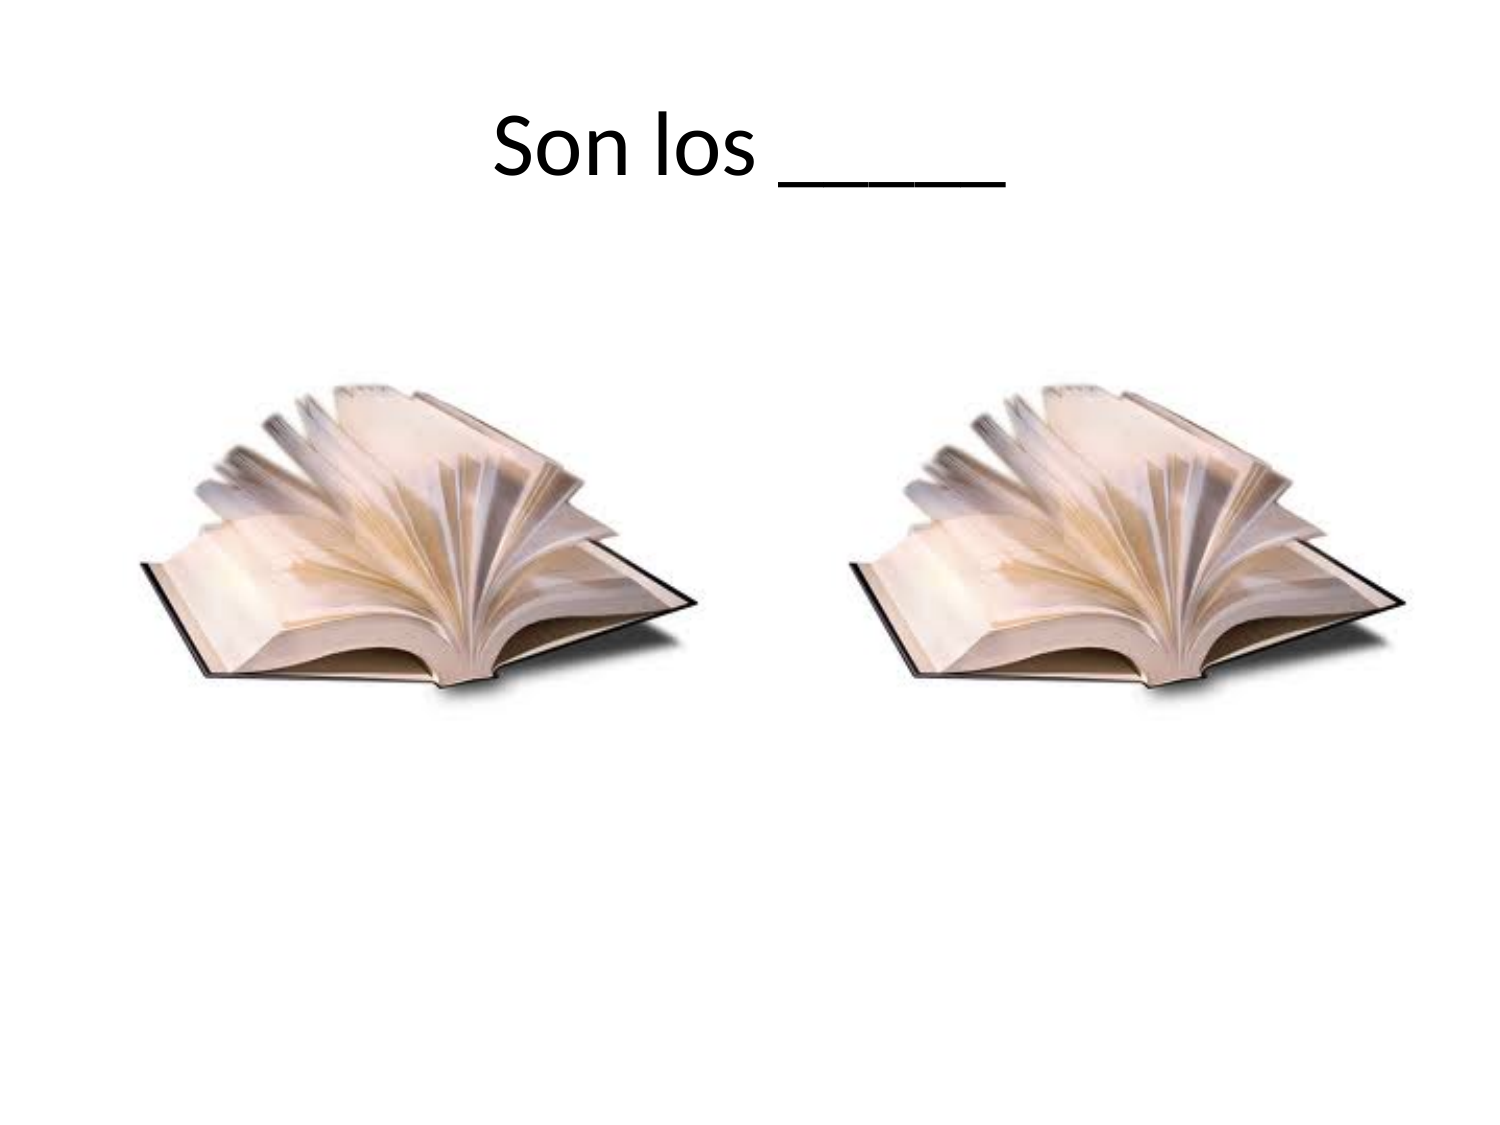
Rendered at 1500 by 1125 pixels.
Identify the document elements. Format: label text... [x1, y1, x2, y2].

picture [122, 353, 717, 723]
picture [830, 353, 1426, 723]
title Son los _____ [75, 45, 1425, 233]
